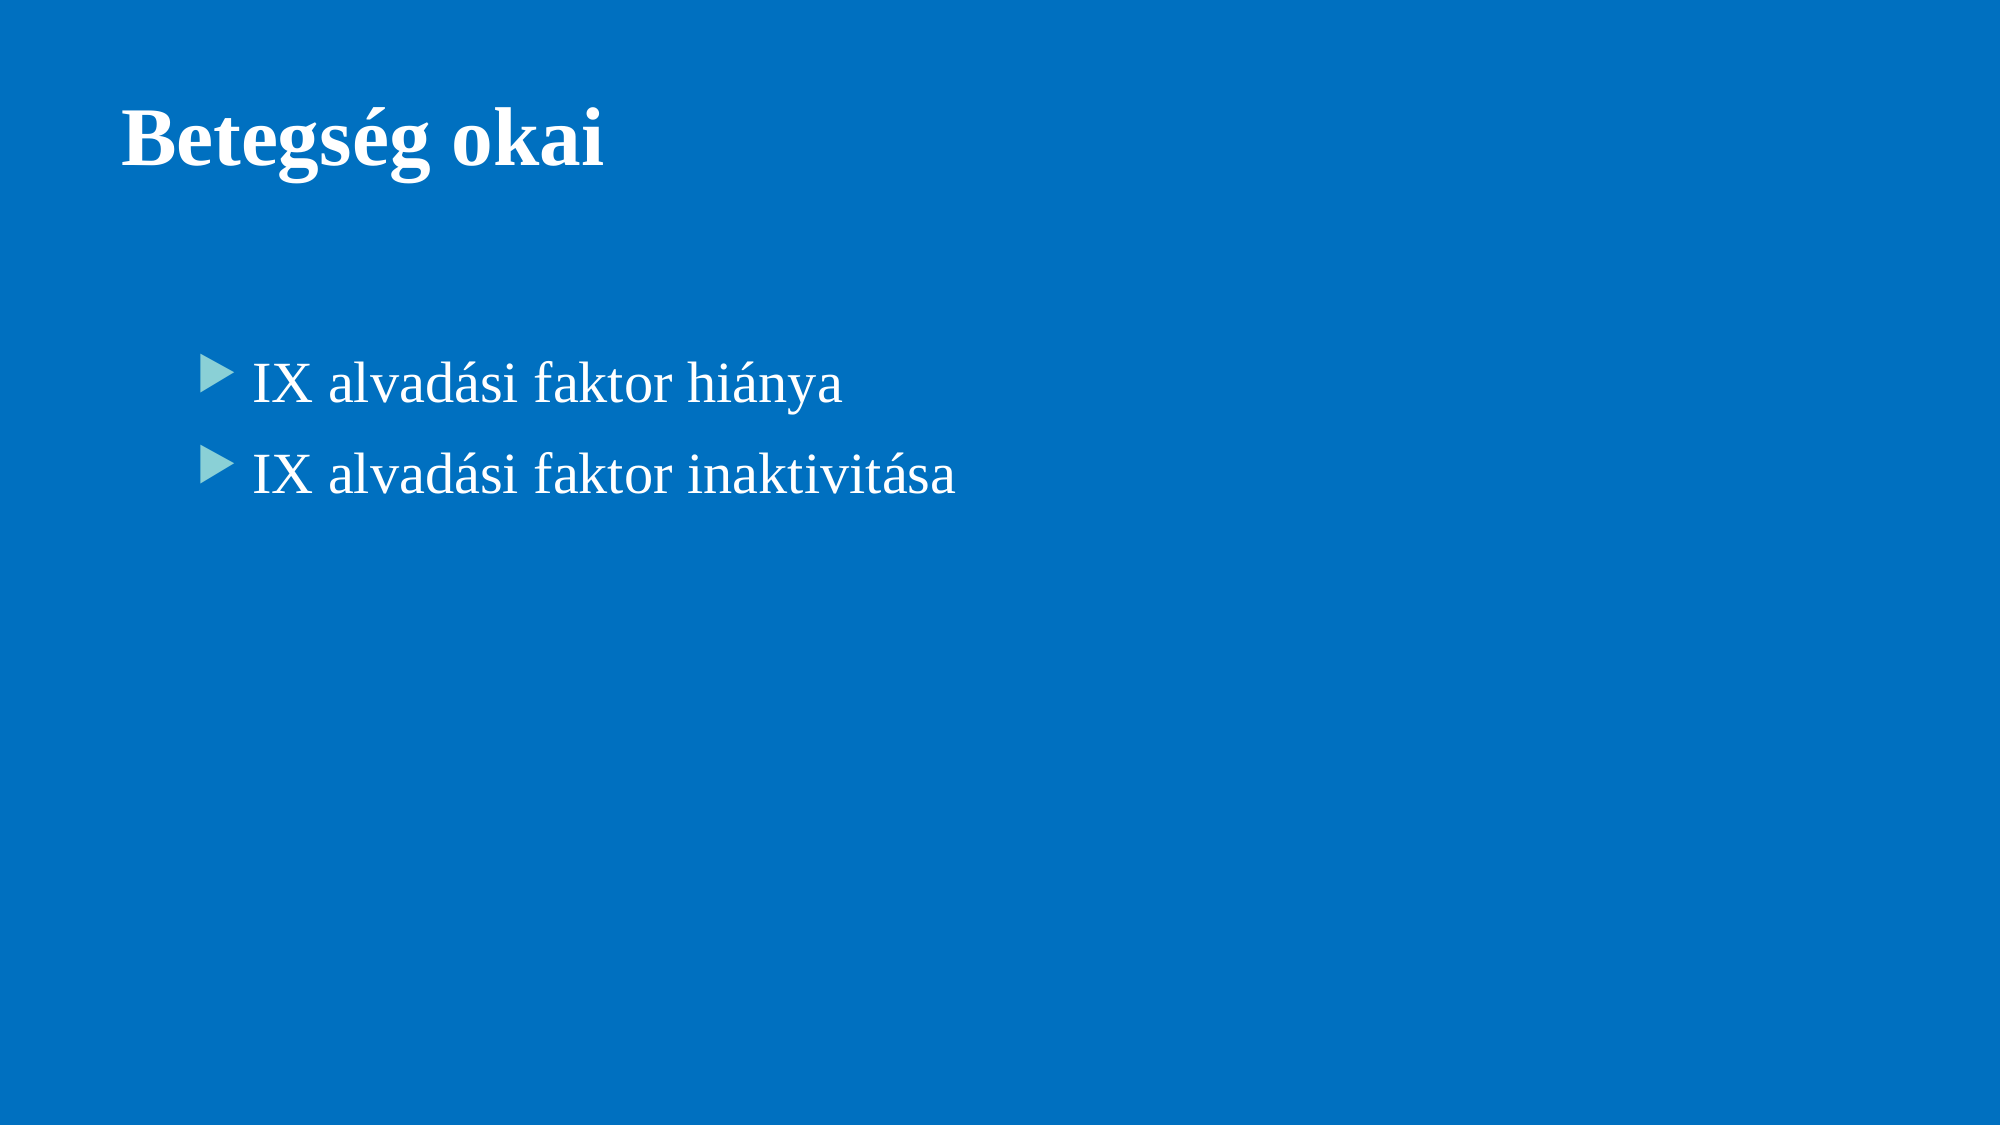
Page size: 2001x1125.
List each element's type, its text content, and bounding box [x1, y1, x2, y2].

title Betegség okai [106, 74, 1649, 304]
list IX alvadási faktor hiánya IX alvadási faktor inaktivitása [181, 336, 1649, 1025]
